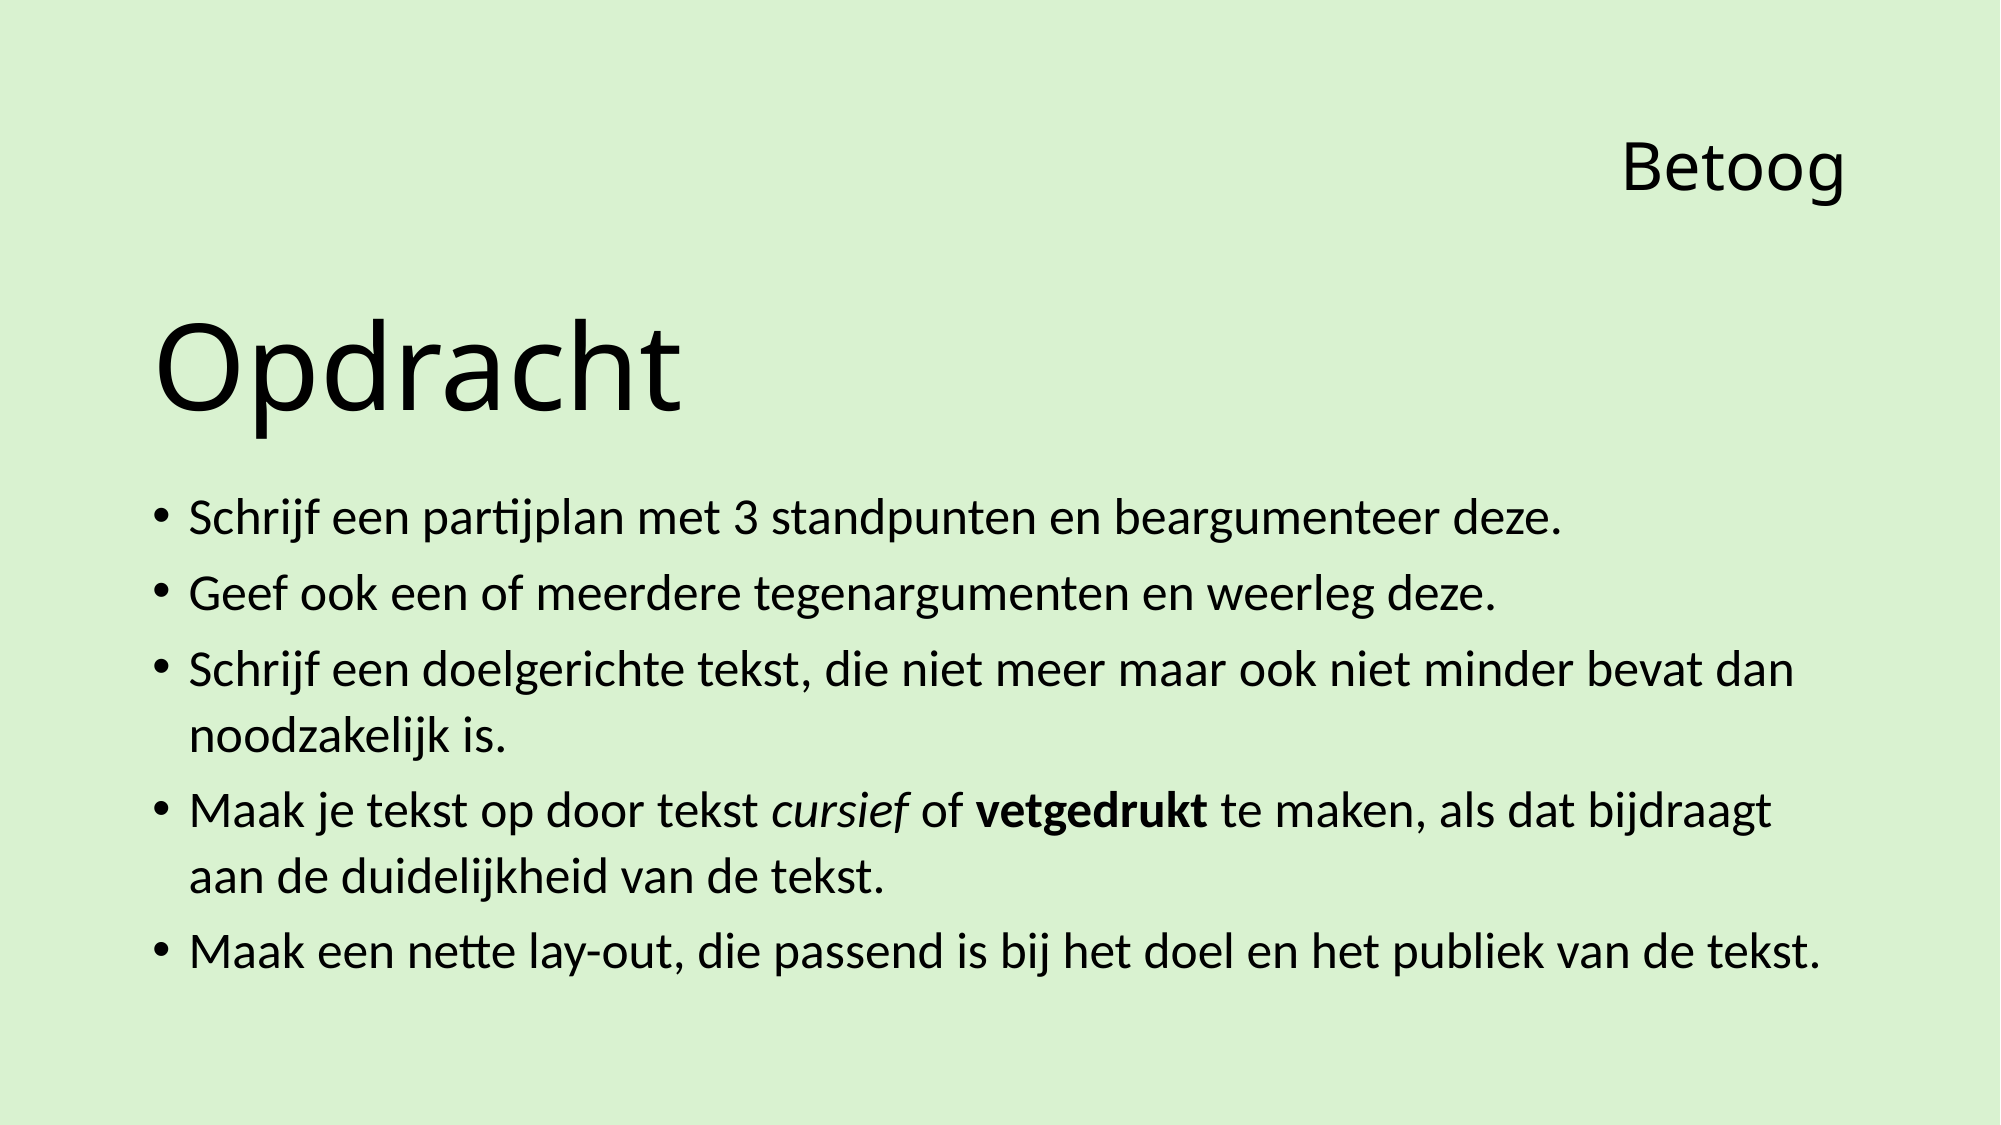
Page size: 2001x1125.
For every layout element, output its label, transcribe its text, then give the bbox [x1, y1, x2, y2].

list Opdracht Schrijf een partijplan met 3 standpunten en beargumenteer deze. Geef ook een of meerdere tegenargumenten en weerleg deze. Schrijf een doelgerichte tekst, die niet meer maar ook niet minder bevat dan noodzakelijk is. Maak je tekst op door tekst cursief of vetgedrukt te maken, als dat bijdraagt aan de duidelijkheid van de tekst. Maak een nette lay-out, die passend is bij het doel en het publiek van de tekst. [137, 299, 1863, 1014]
title Betoog [137, 59, 1863, 278]
